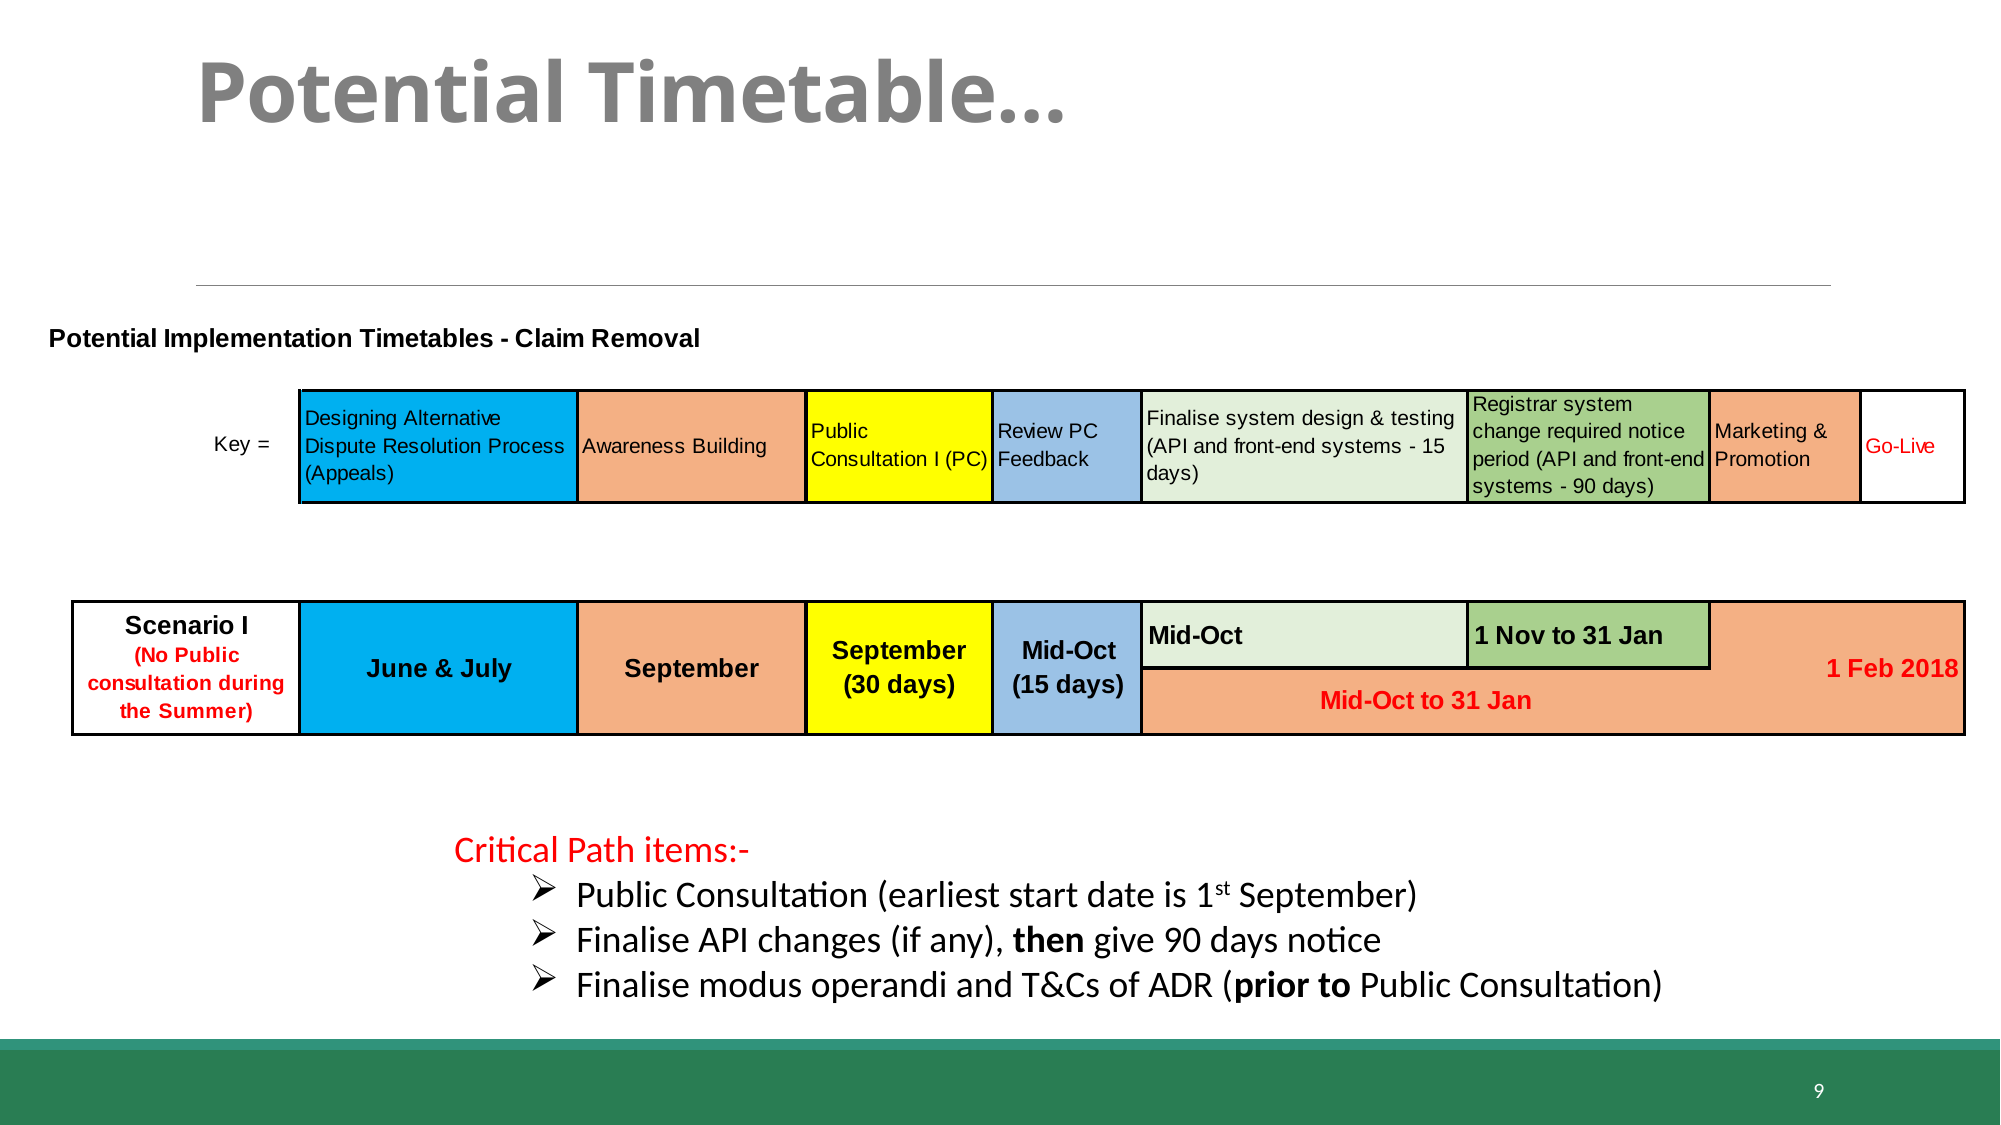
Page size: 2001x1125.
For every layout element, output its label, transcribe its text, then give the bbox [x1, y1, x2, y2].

title Potential Timetable… [180, 47, 1830, 285]
picture [41, 320, 2000, 771]
text_box Critical Path items:- Public Consultation (earliest start date is 1st September) Finalise API changes (if any), then give 90 days notice Finalise modus operandi and T&Cs of ADR (prior to Public Consultation) [439, 817, 1711, 1057]
slide_number 9 [1624, 1059, 1840, 1120]
